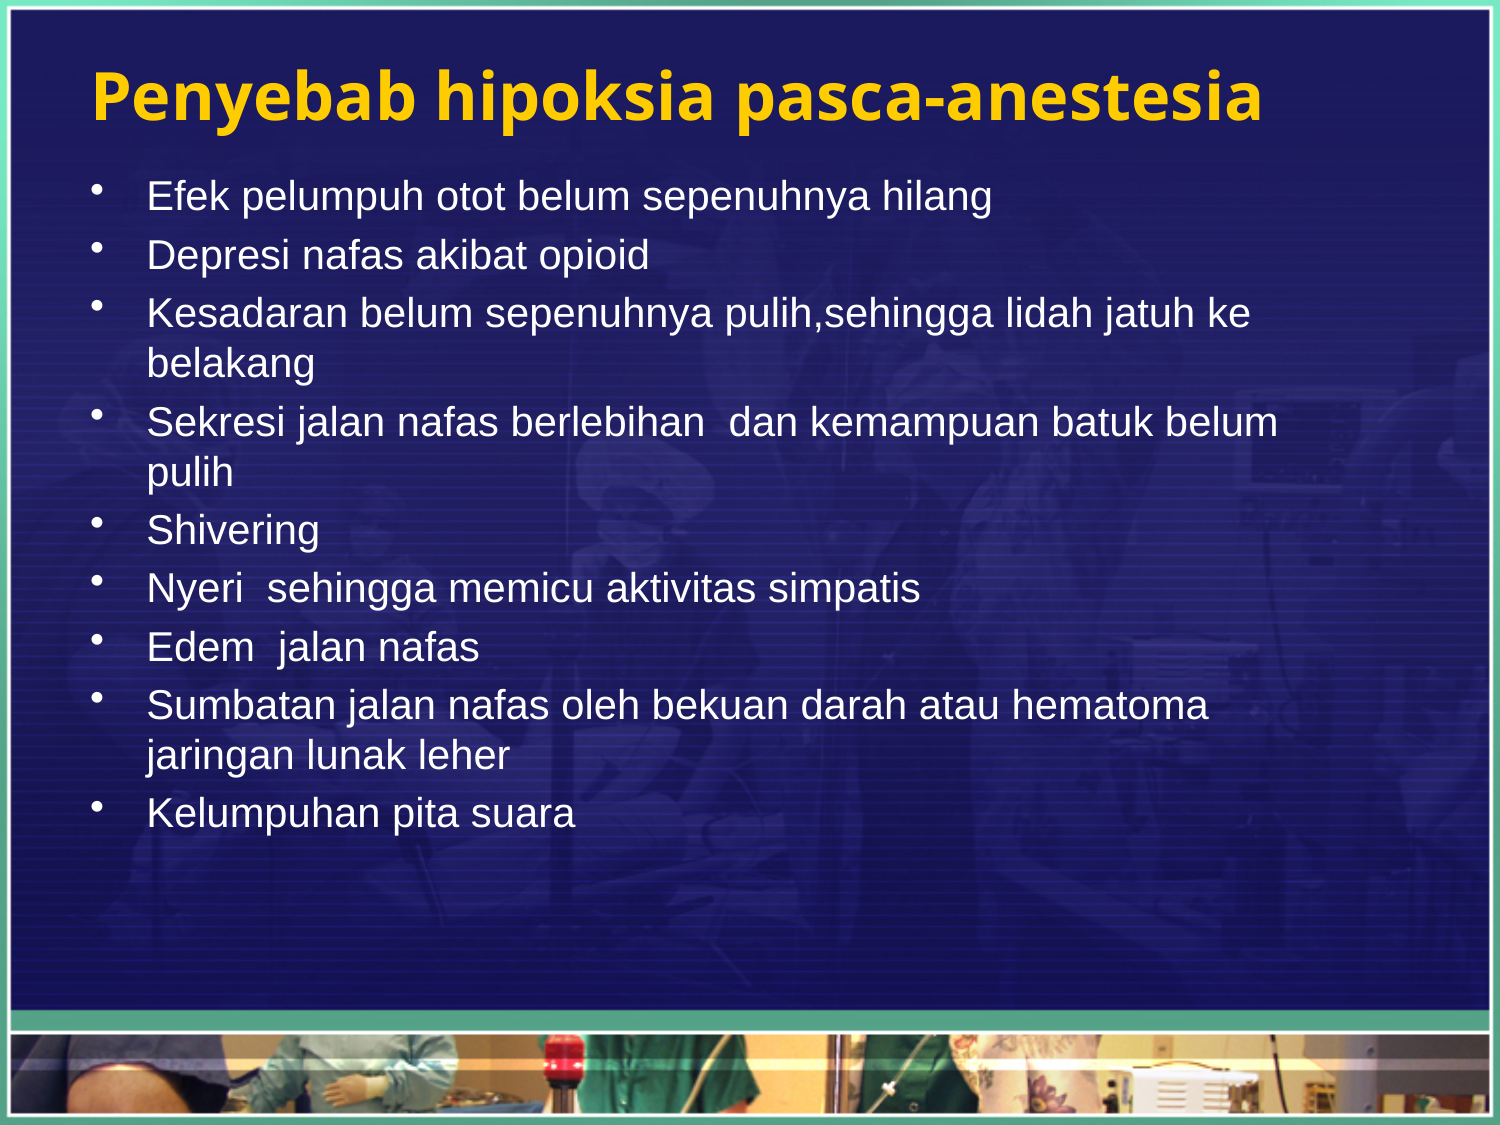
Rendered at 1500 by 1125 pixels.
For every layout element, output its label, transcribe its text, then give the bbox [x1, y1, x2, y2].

title Penyebab hipoksia pasca-anestesia [75, 0, 1425, 188]
picture [0, 0, 1500, 1125]
list Efek pelumpuh otot belum sepenuhnya hilang Depresi nafas akibat opioid Kesadaran belum sepenuhnya pulih,sehingga lidah jatuh ke belakang Sekresi jalan nafas berlebihan dan kemampuan batuk belum pulih Shivering Nyeri sehingga memicu aktivitas simpatis Edem jalan nafas Sumbatan jalan nafas oleh bekuan darah atau hematoma jaringan lunak leher Kelumpuhan pita suara [75, 161, 1372, 950]
